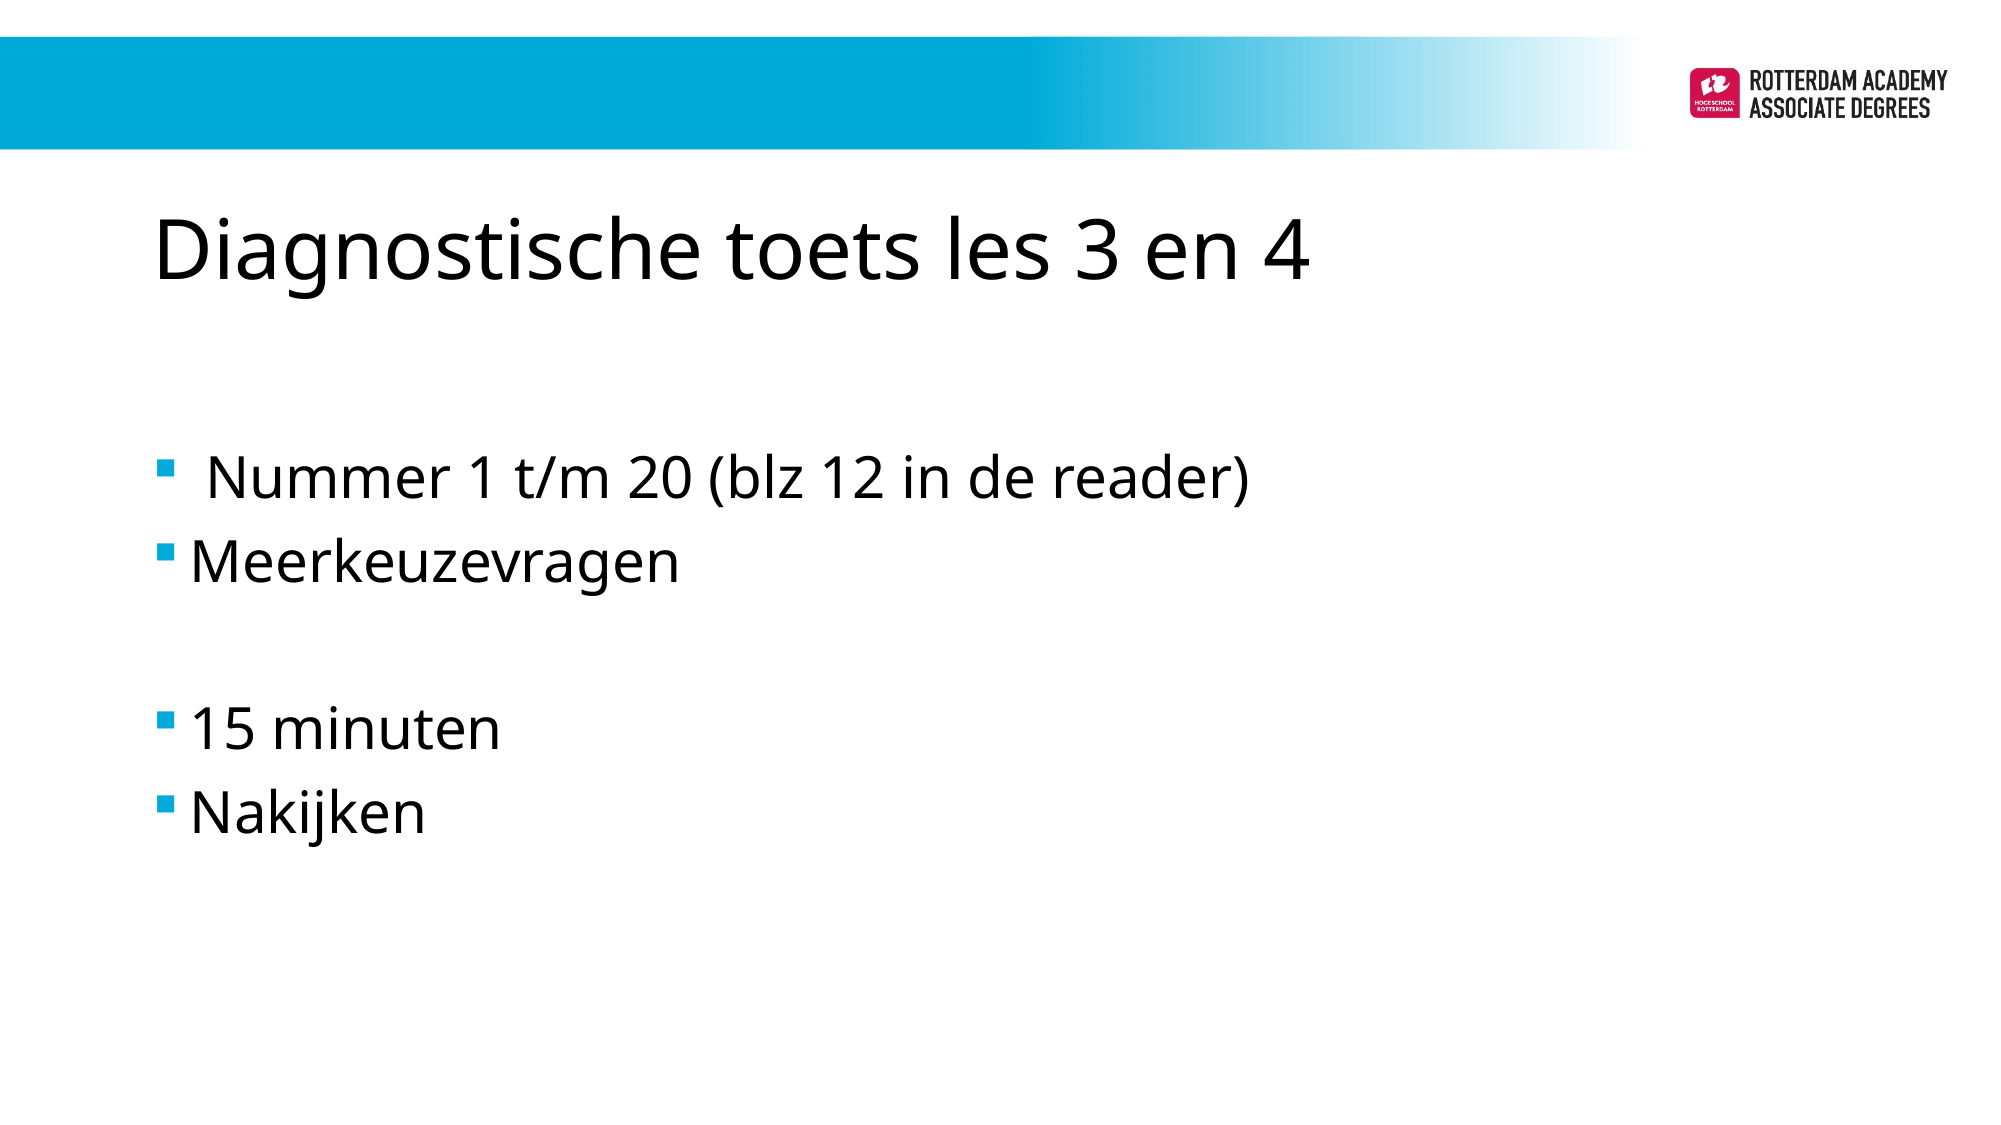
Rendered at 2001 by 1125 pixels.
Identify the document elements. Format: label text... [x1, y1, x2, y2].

list Nummer 1 t/m 20 (blz 12 in de reader) Meerkeuzevragen 15 minuten Nakijken [137, 440, 1863, 985]
picture [0, 0, 2000, 184]
title Diagnostische toets les 3 en 4 [137, 175, 1863, 329]
